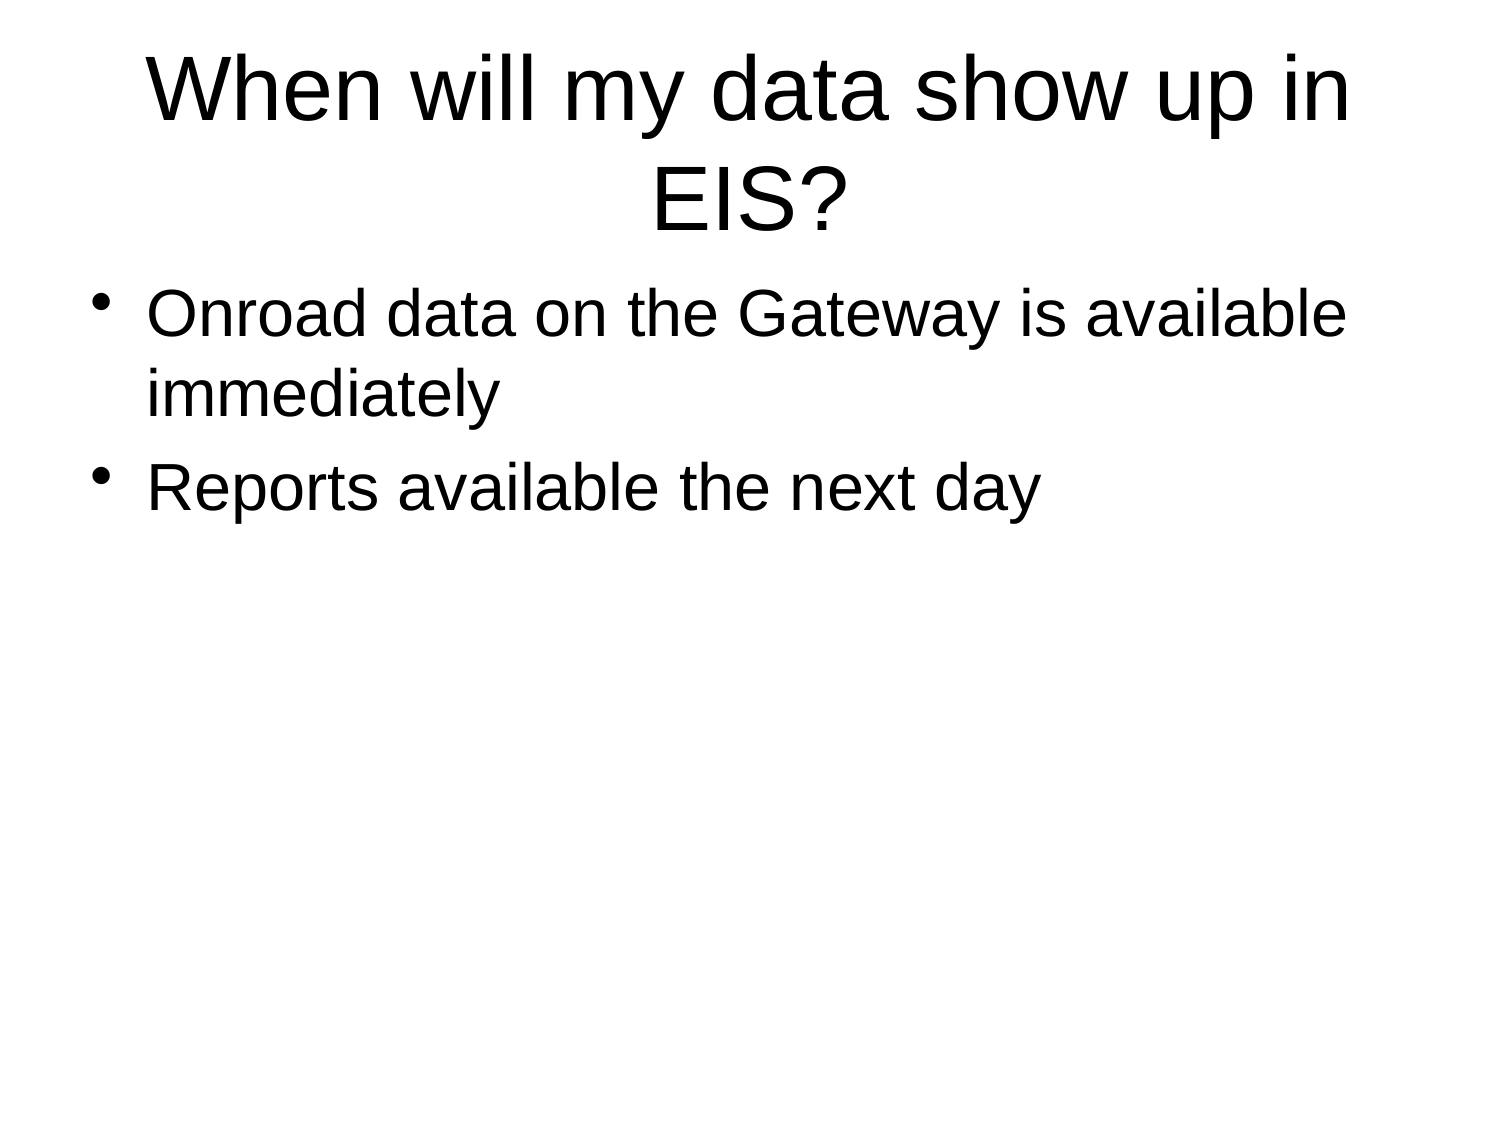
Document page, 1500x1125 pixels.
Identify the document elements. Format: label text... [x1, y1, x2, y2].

title When will my data show up in EIS? [74, 44, 1426, 233]
list Onroad data on the Gateway is available immediately Reports available the next day [74, 262, 1426, 1006]
